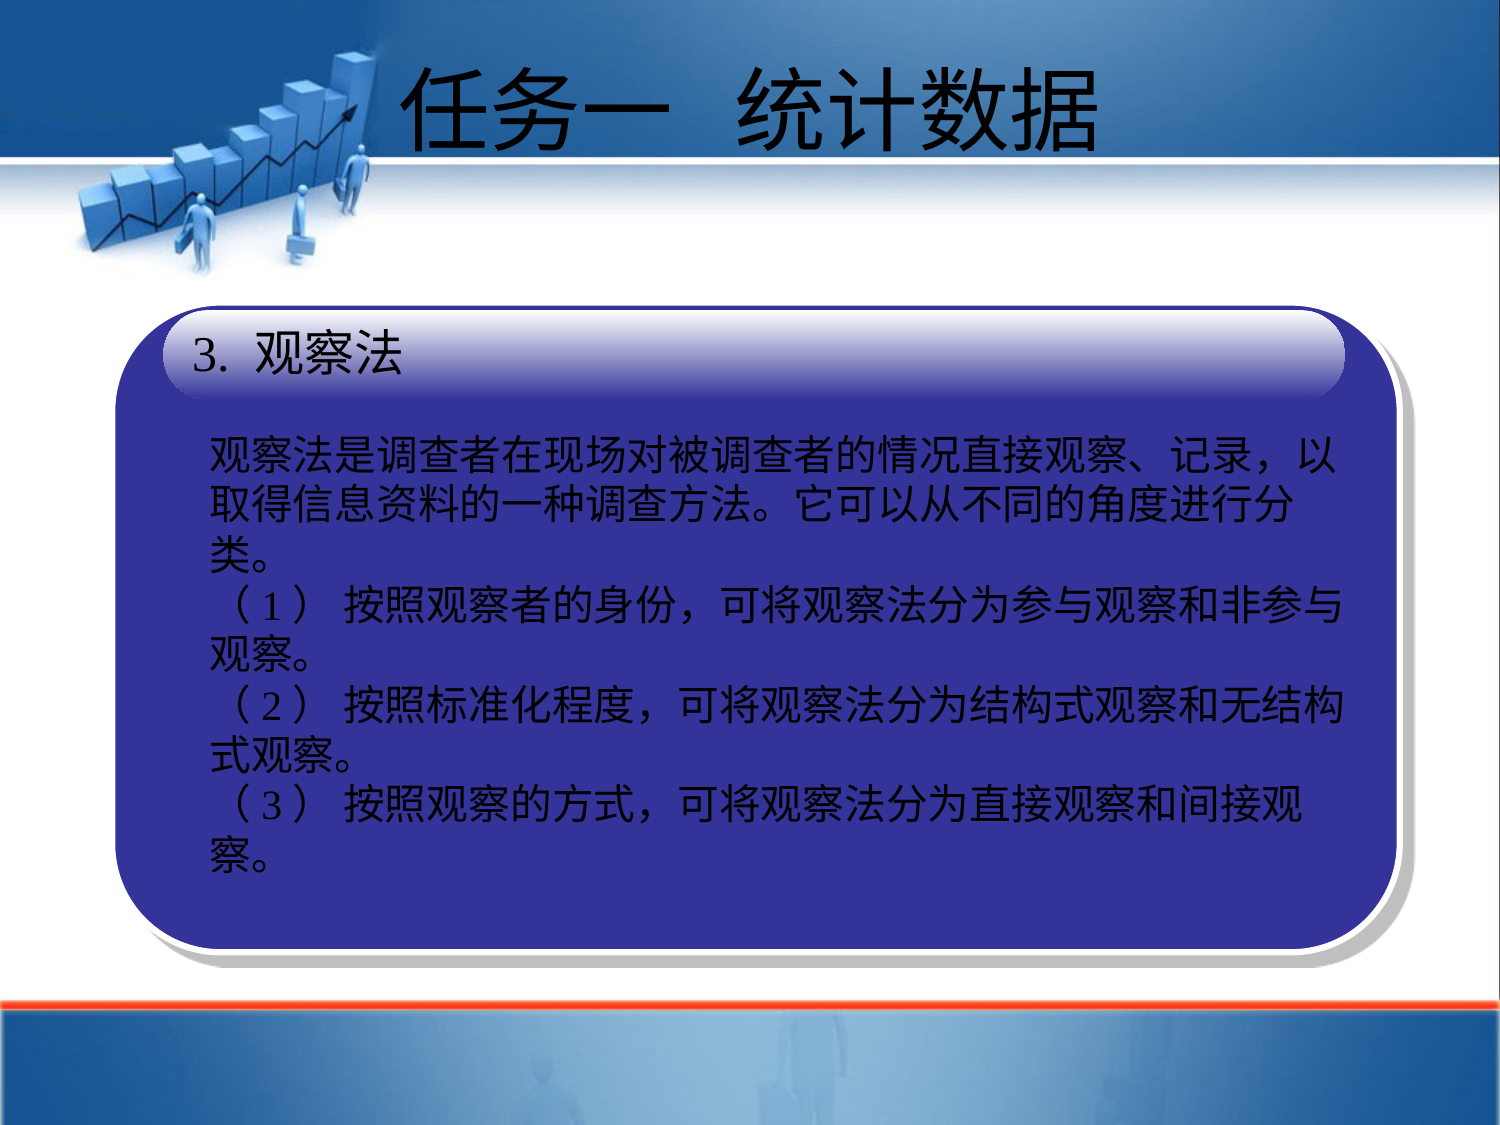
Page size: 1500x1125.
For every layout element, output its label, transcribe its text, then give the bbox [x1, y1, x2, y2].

title 任务一 统计数据 [74, 44, 1426, 249]
picture [0, 0, 1500, 1125]
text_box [111, 302, 1400, 953]
